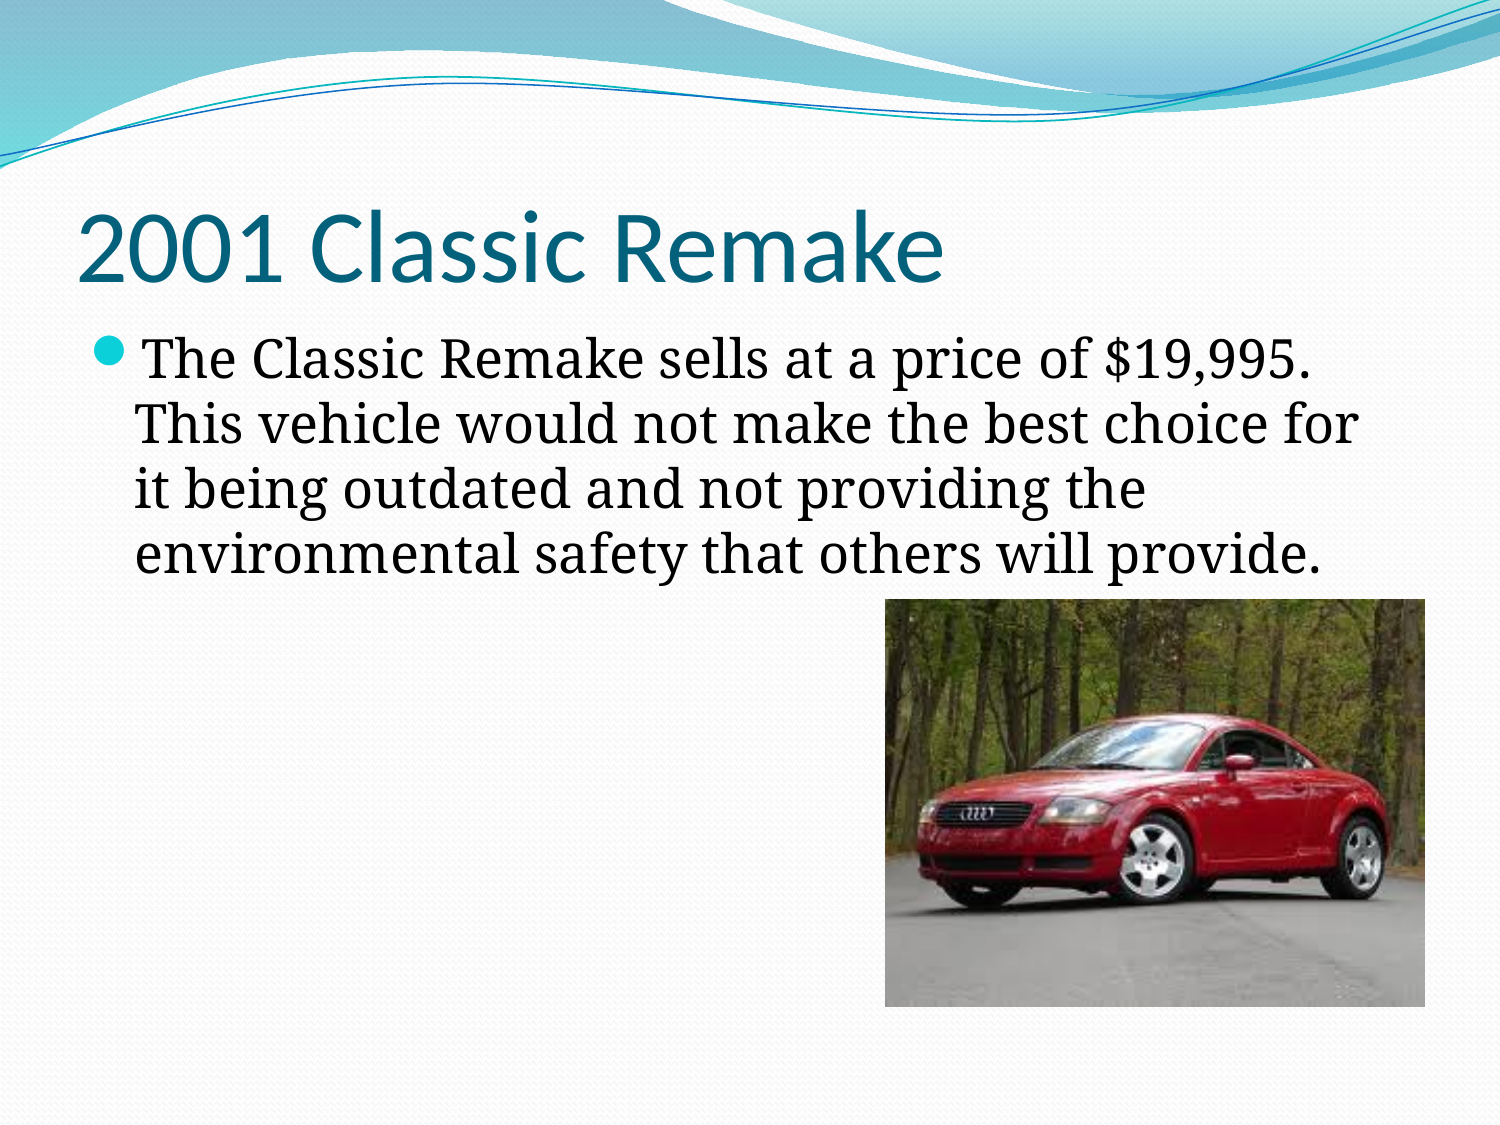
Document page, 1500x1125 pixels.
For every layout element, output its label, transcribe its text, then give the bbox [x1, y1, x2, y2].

picture [885, 599, 1426, 1007]
list The Classic Remake sells at a price of $19,995. This vehicle would not make the best choice for it being outdated and not providing the environmental safety that others will provide. [75, 317, 1425, 1038]
title 2001 Classic Remake [75, 115, 1425, 303]
